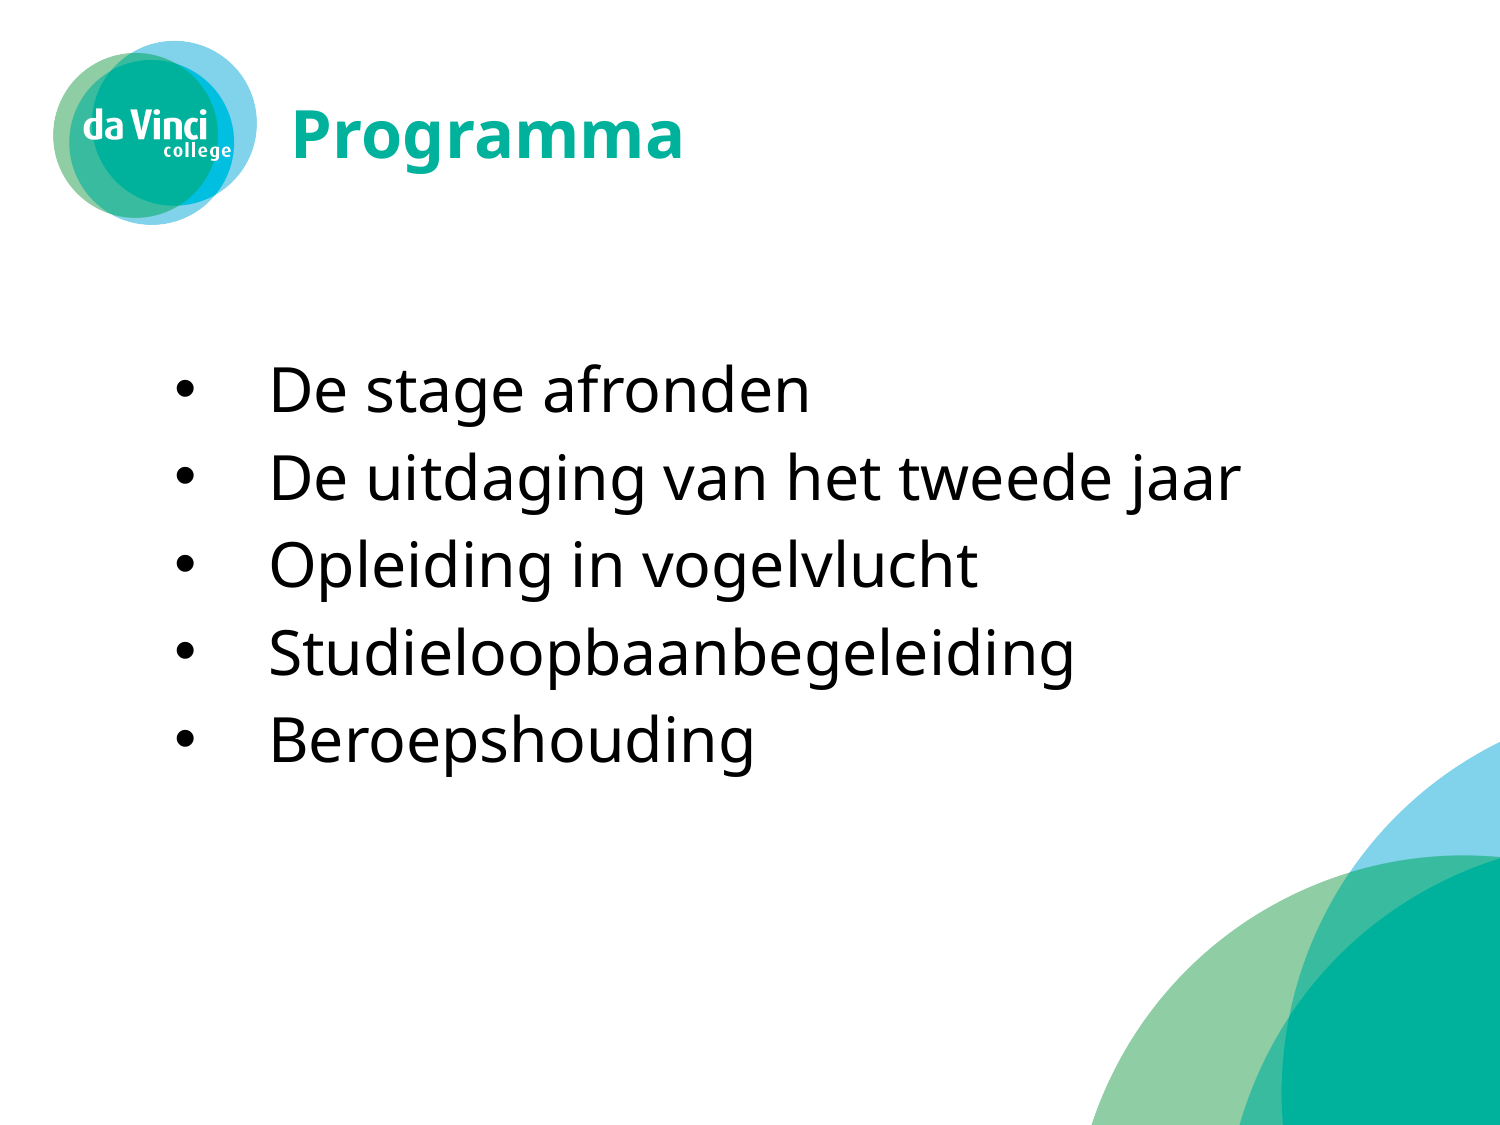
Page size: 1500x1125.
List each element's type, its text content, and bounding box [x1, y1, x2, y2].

title Programma [275, 37, 1424, 180]
picture [0, 0, 1500, 1125]
list De stage afronden De uitdaging van het tweede jaar Opleiding in vogelvlucht Studieloopbaanbegeleiding Beroepshouding [159, 255, 1425, 1005]
